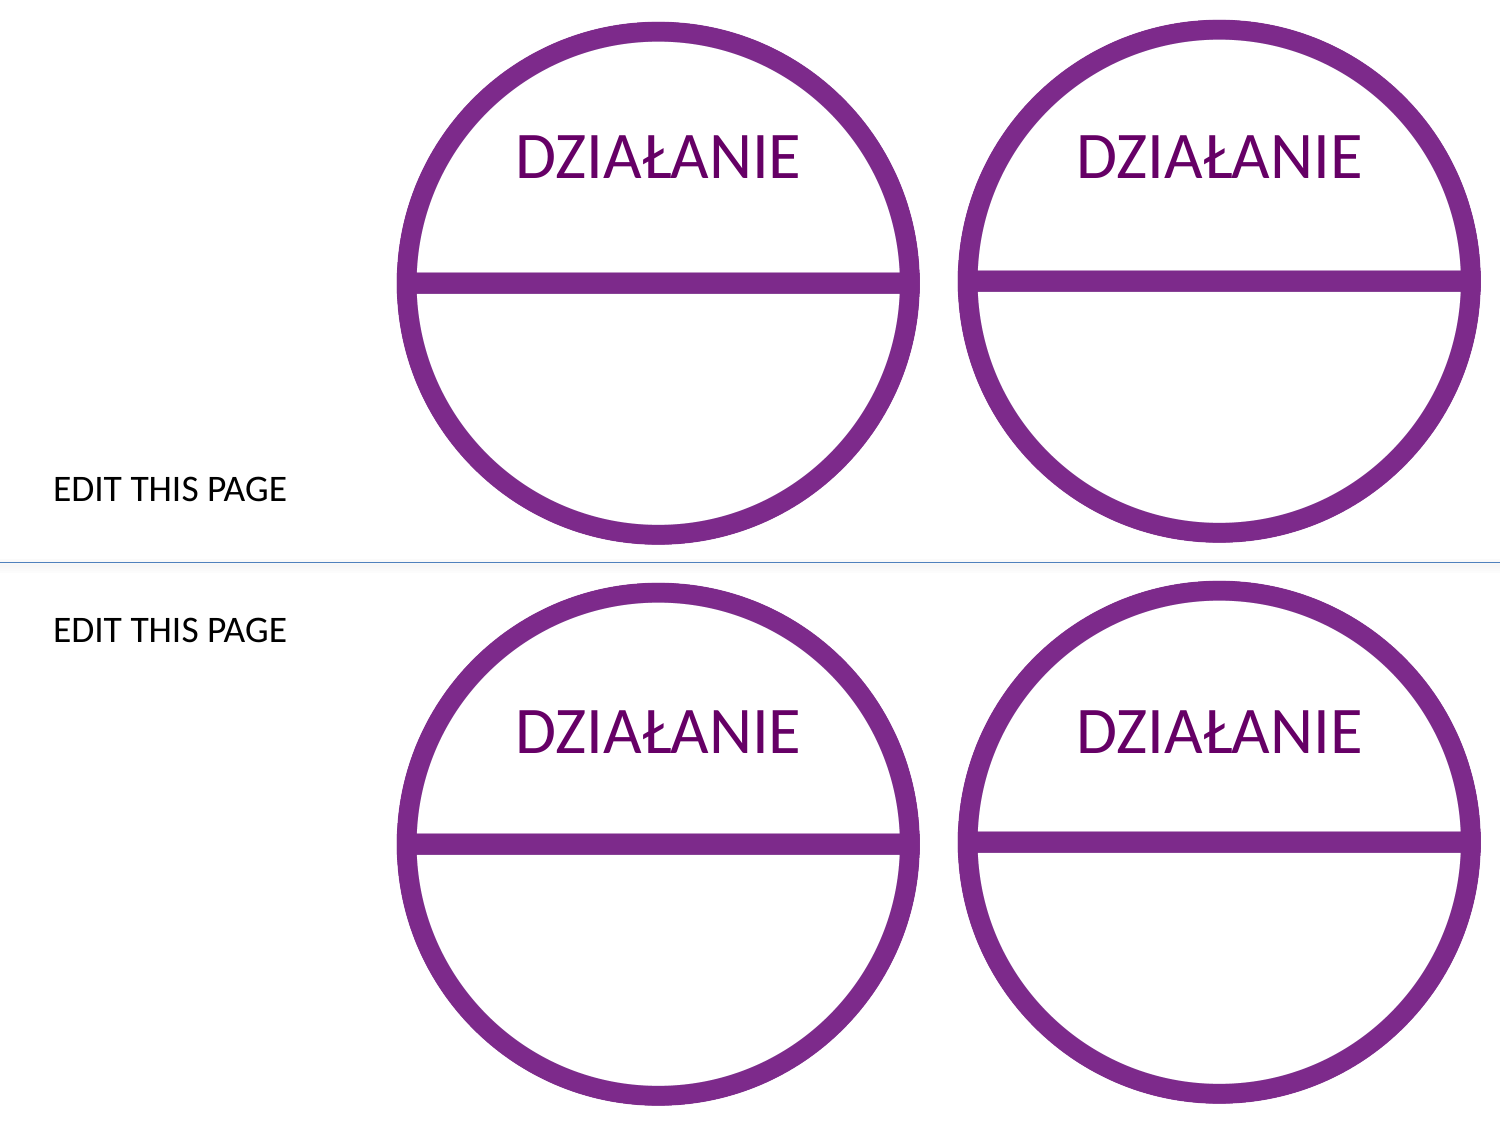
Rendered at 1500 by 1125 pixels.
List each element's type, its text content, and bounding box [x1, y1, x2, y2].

text_box EDIT THIS PAGE [38, 456, 303, 517]
picture [377, 0, 1500, 1125]
text_box EDIT THIS PAGE [38, 597, 303, 657]
